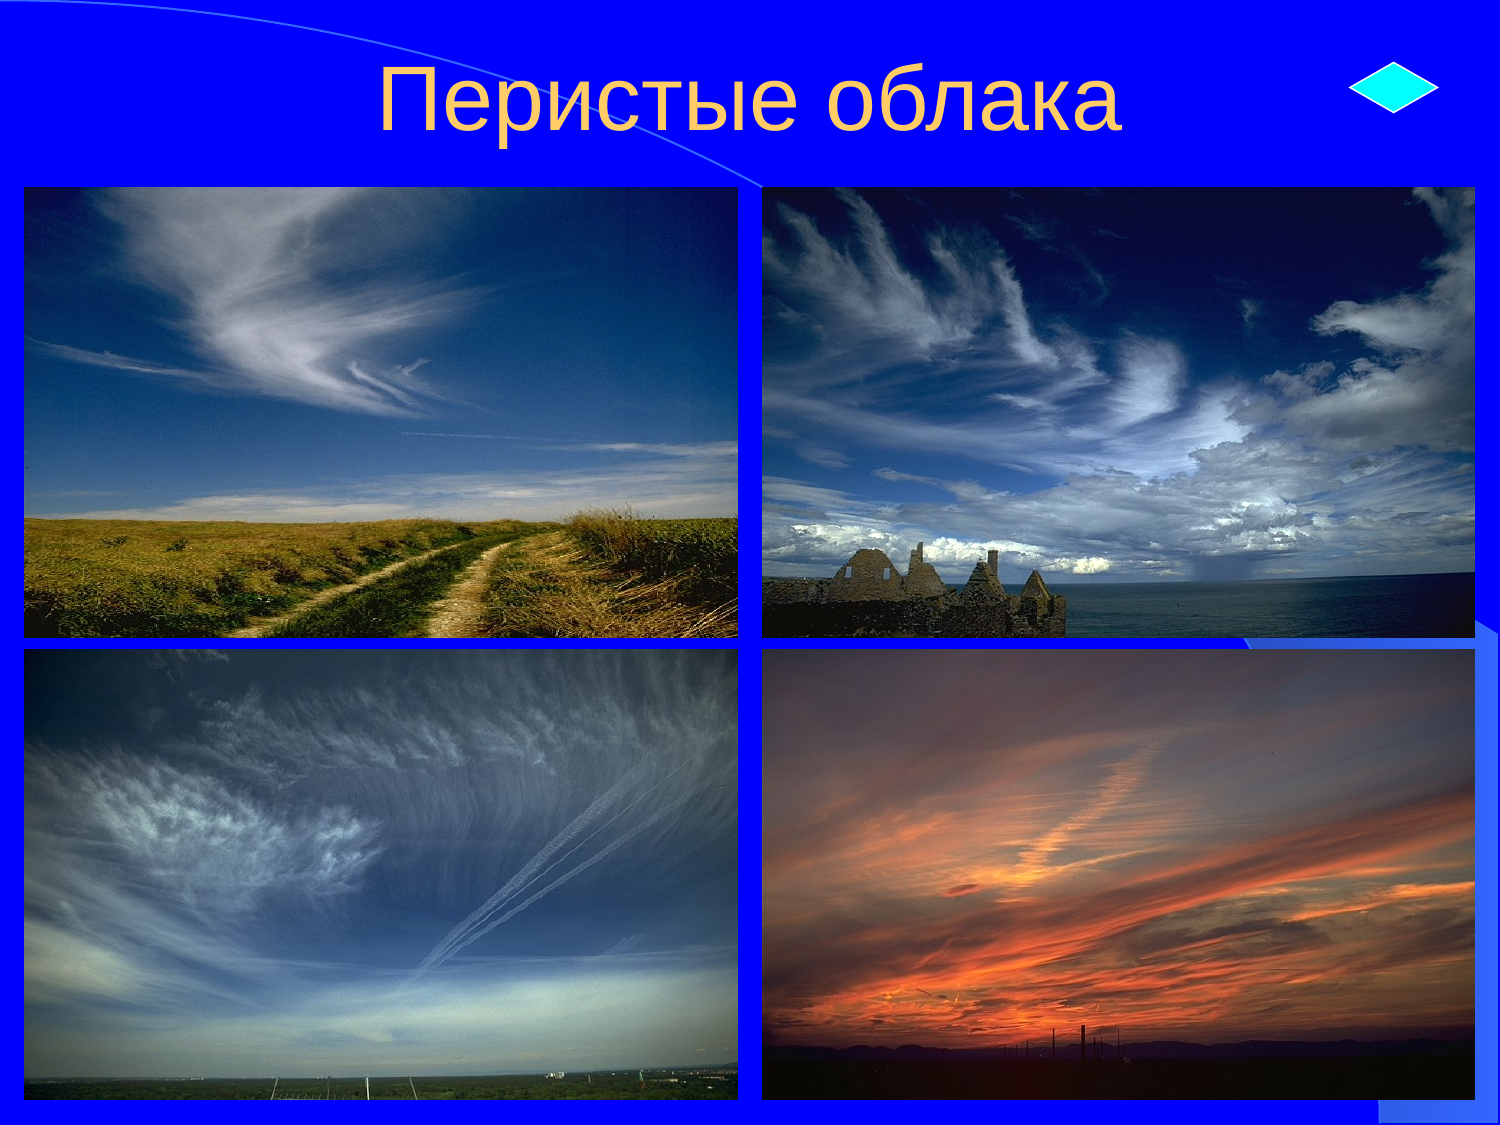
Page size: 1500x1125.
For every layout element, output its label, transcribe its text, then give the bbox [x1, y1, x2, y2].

picture [762, 187, 1476, 638]
text_box [1349, 62, 1438, 113]
picture [762, 649, 1476, 1101]
picture [24, 649, 738, 1101]
title Перистые облака [112, 0, 1388, 188]
picture [24, 187, 738, 638]
